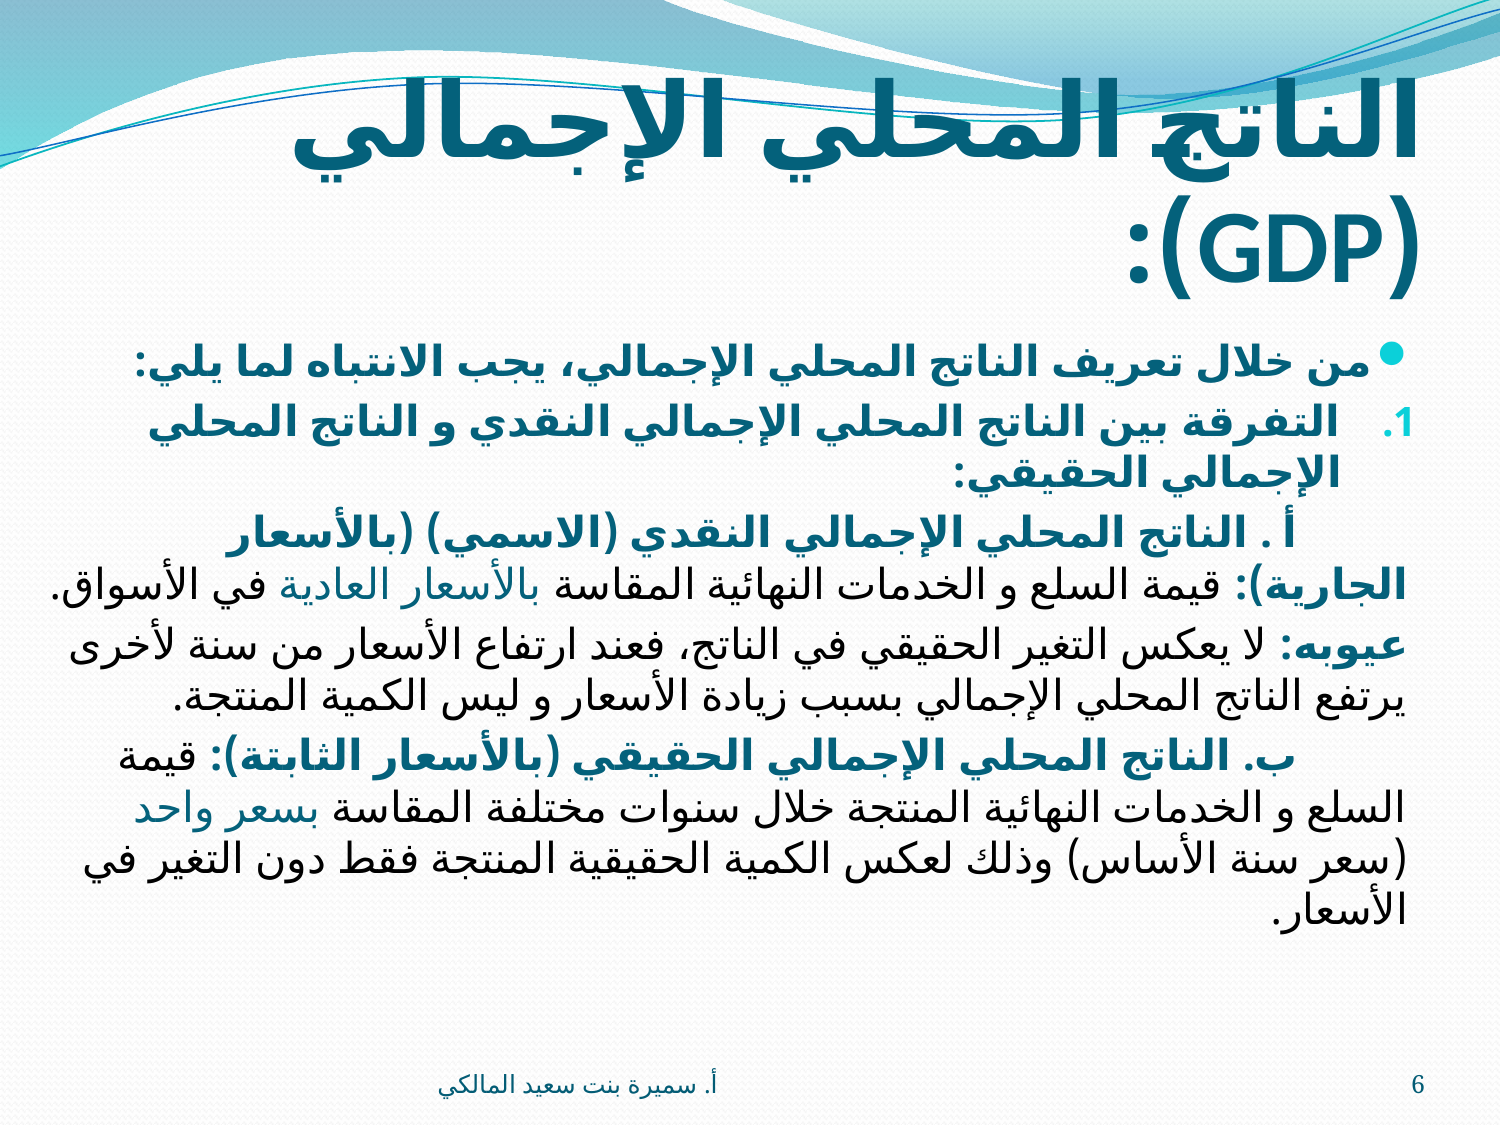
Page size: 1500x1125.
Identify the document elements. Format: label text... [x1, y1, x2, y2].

footer أ. سميرة بنت سعيد المالكي [437, 1042, 988, 1103]
list من خلال تعريف الناتج المحلي الإجمالي، يجب الانتباه لما يلي: التفرقة بين الناتج المحلي الإجمالي النقدي و الناتج المحلي الإجمالي الحقيقي: أ . الناتج المحلي الإجمالي النقدي (الاسمي) (بالأسعار الجارية): قيمة السلع و الخدمات النهائية المقاسة بالأسعار العادية في الأسواق. عيوبه: لا يعكس التغير الحقيقي في الناتج، فعند ارتفاع الأسعار من سنة لأخرى يرتفع الناتج المحلي الإجمالي بسبب زيادة الأسعار و ليس الكمية المنتجة. ب. الناتج المحلي الإجمالي الحقيقي (بالأسعار الثابتة): قيمة السلع و الخدمات النهائية المنتجة خلال سنوات مختلفة المقاسة بسعر واحد (سعر سنة الأساس) وذلك لعكس الكمية الحقيقية المنتجة فقط دون التغير في الأسعار. [29, 326, 1424, 1047]
slide_number 6 [1299, 1042, 1425, 1103]
title الناتج المحلي الإجمالي (GDP): [75, 115, 1425, 303]
